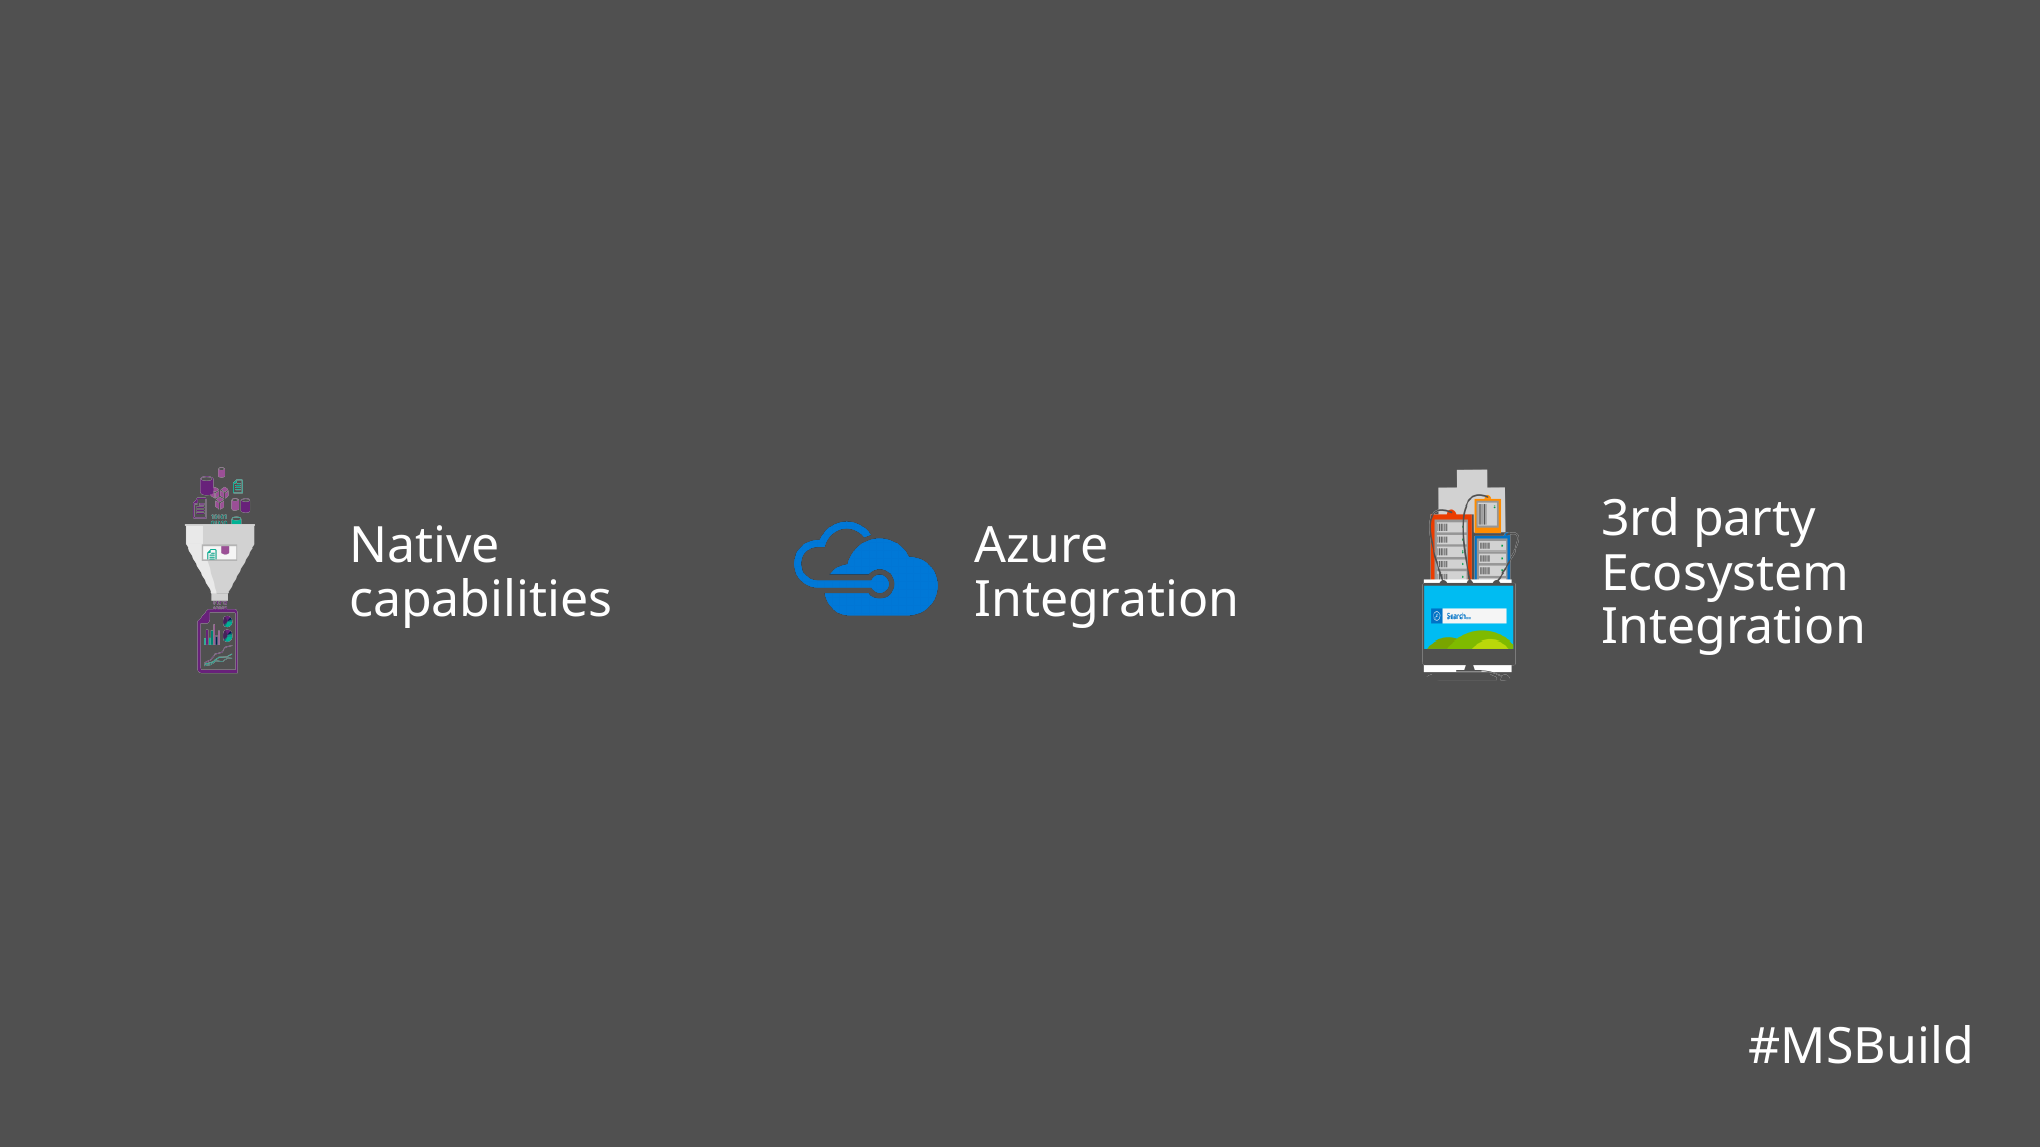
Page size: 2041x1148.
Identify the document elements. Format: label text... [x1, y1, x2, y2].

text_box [109, 166, 1931, 981]
text_box #MSBuild [1718, 989, 2004, 1098]
